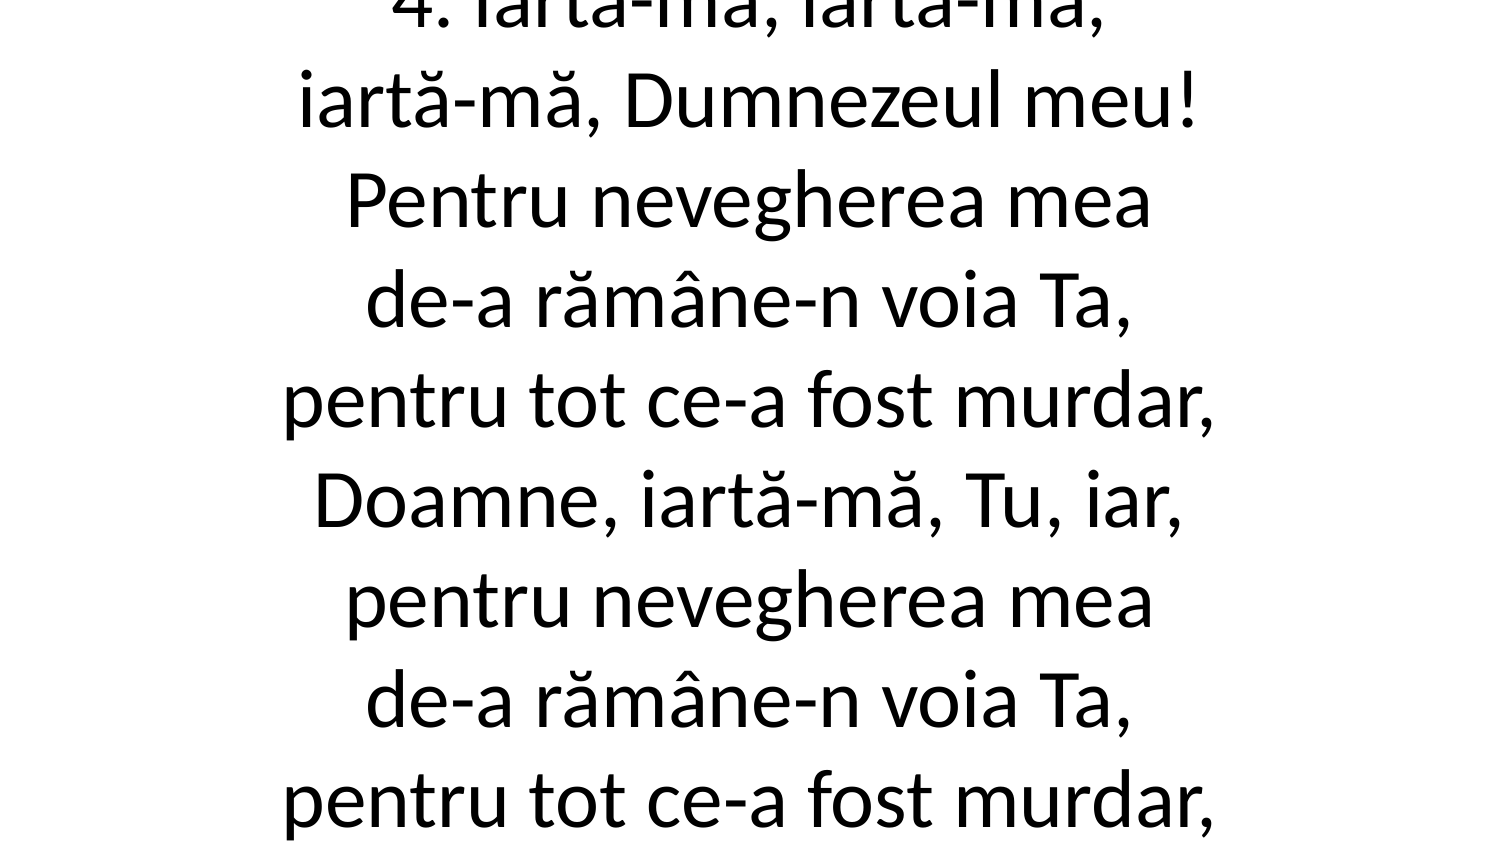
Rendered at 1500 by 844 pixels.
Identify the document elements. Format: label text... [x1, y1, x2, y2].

text_box 4. Iartă-mă, iartă-mă, iartă-mă, Dumnezeul meu! Pentru nevegherea mea de-a rămâne-n voia Ta, pentru tot ce-a fost murdar, Doamne, iartă-mă, Tu, iar, pentru nevegherea mea de-a rămâne-n voia Ta, pentru tot ce-a fost murdar, Doamne, iartă-mă, Tu, iar! [266, 0, 1234, 844]
